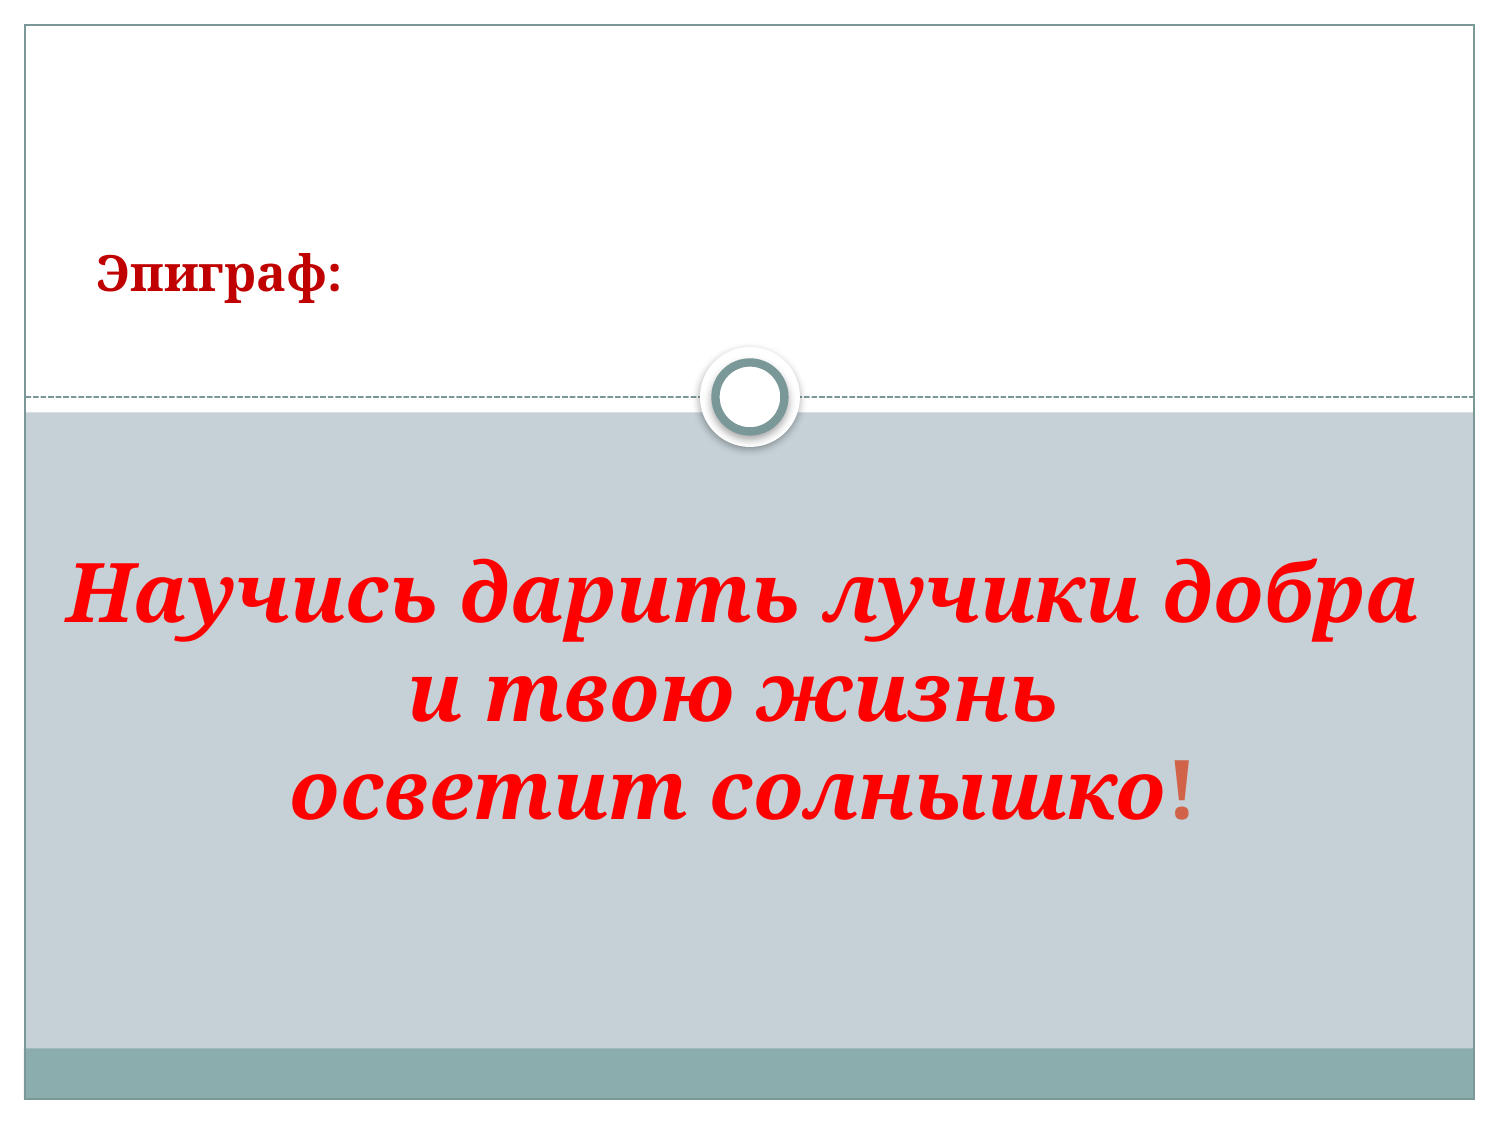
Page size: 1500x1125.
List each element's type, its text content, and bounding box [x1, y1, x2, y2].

text_box Эпиграф: [81, 234, 832, 310]
title Научись дарить лучики добра и твою жизнь осветит солнышко! [35, 503, 1454, 844]
